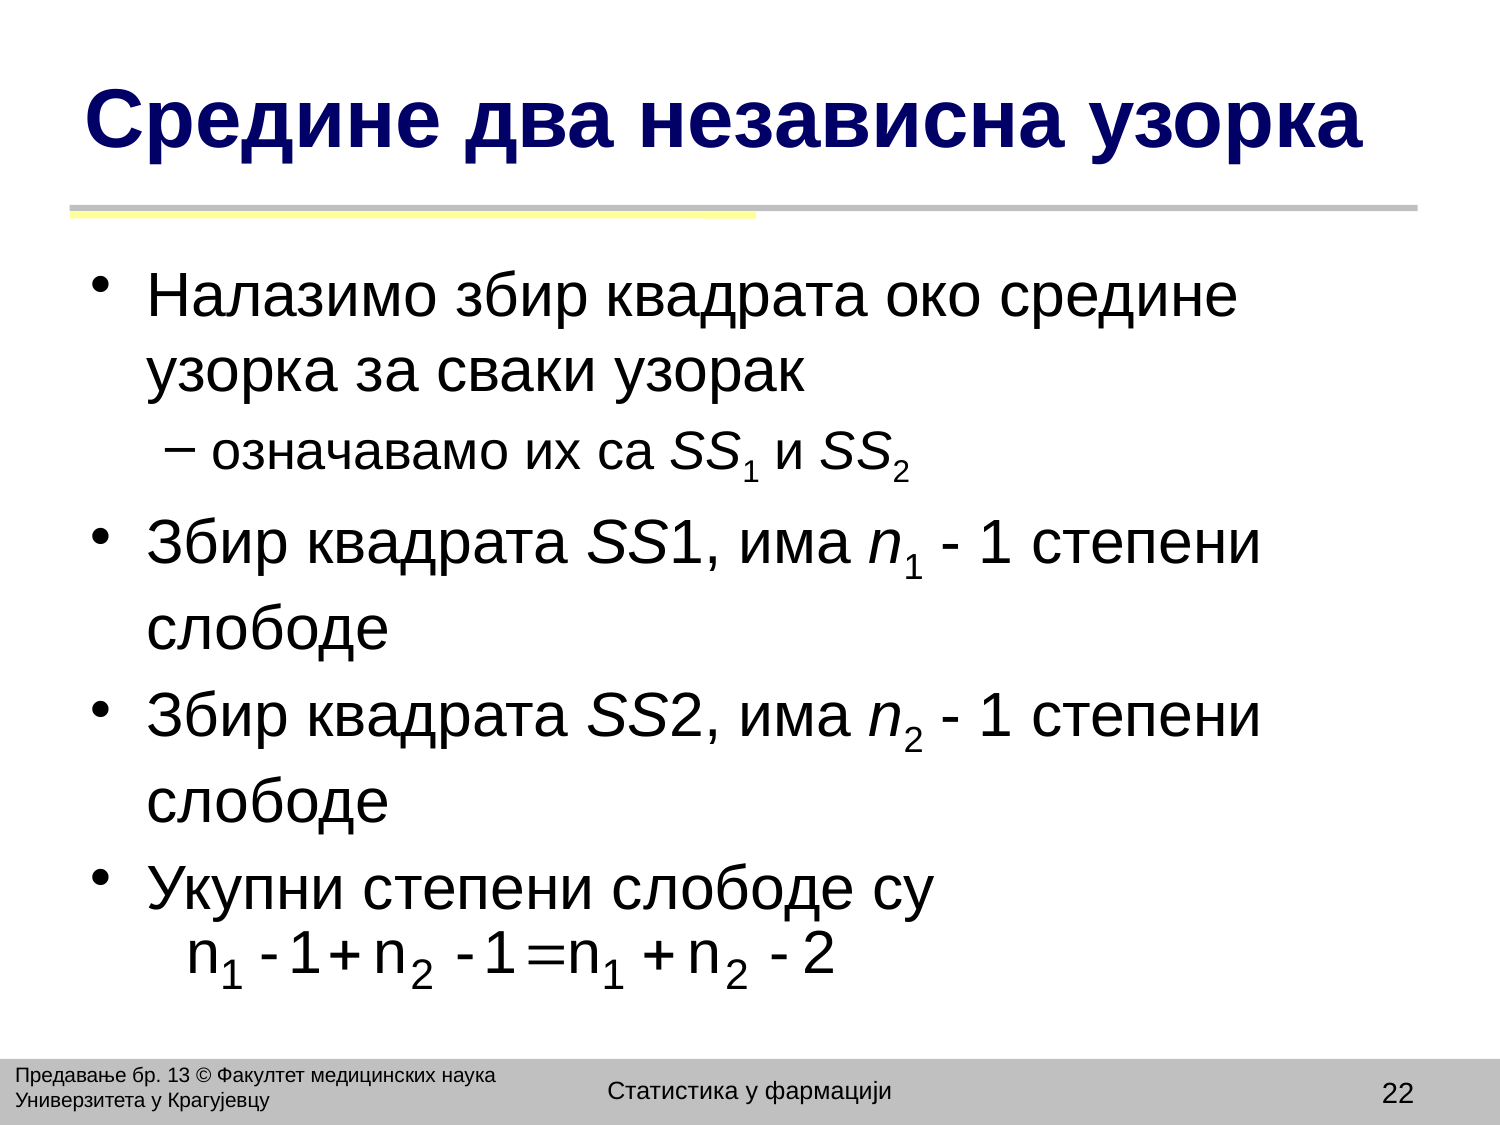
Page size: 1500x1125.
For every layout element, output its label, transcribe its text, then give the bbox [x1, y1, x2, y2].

slide_number Предавање бр. 13 © Факултет медицинских наука Универзитета у Крагујевцу [0, 1053, 614, 1108]
list Налазимо збир квадрата око средине узорка за сваки узорак означавамо их са SS1 и SS2 Збир квадрата SS1, има n1 - 1 степени слободе Збир квадрата SS2, има n2 - 1 степени слободе Укупни степени слободе су [74, 246, 1426, 1023]
footer Статистика у фармацији [512, 1066, 988, 1125]
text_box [177, 912, 850, 1005]
slide_number 22 [1079, 1066, 1430, 1125]
title Средине два независна узорка [69, 19, 1426, 208]
